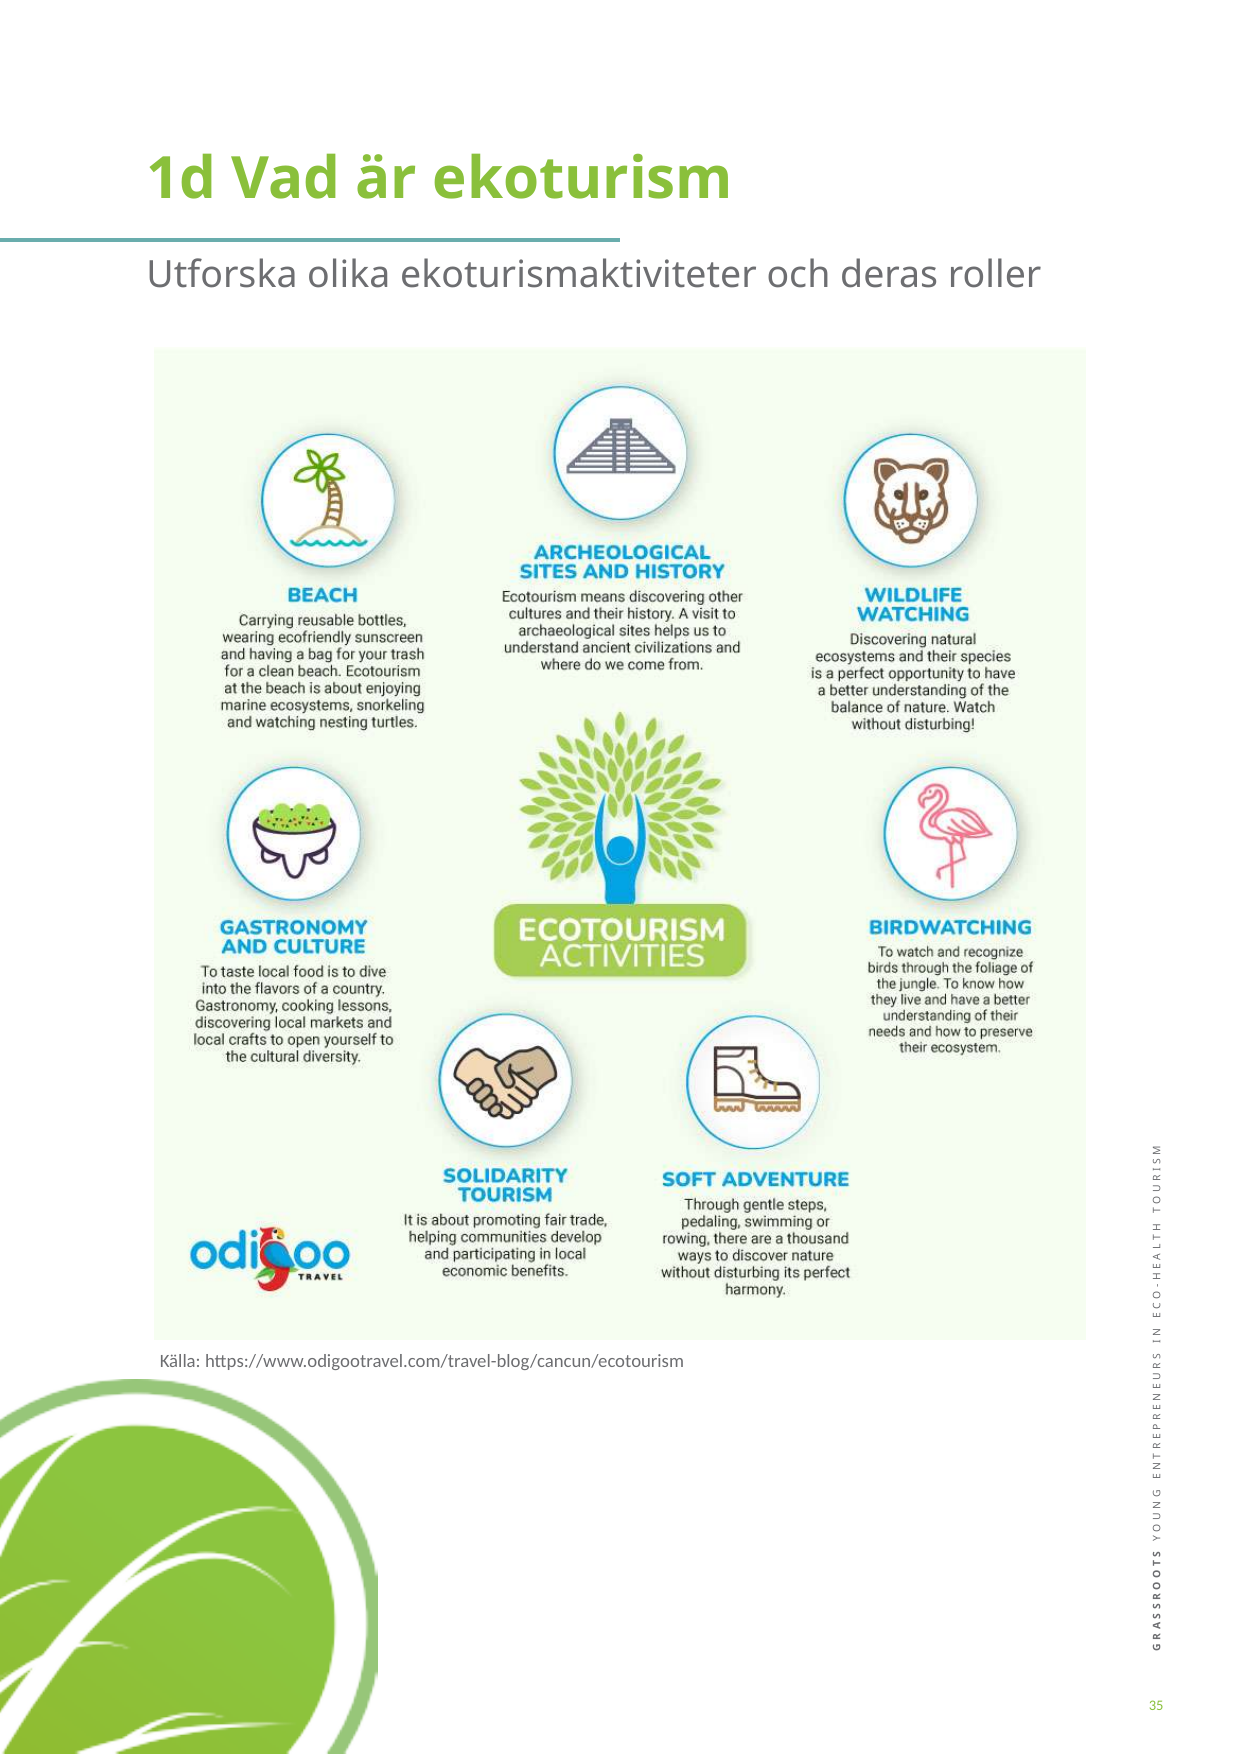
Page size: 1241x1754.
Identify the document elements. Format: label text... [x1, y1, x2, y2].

text_box Källa: https://www.odigootravel.com/travel-blog/cancun/ecotourism [144, 1341, 766, 1379]
picture [153, 347, 1086, 1340]
list Utforska olika ekoturismaktiviteter och deras roller [131, 242, 1168, 371]
slide_number 35 [1125, 1666, 1187, 1743]
list 1d Vad är ekoturism [131, 132, 1109, 242]
list [117, 422, 1096, 1637]
